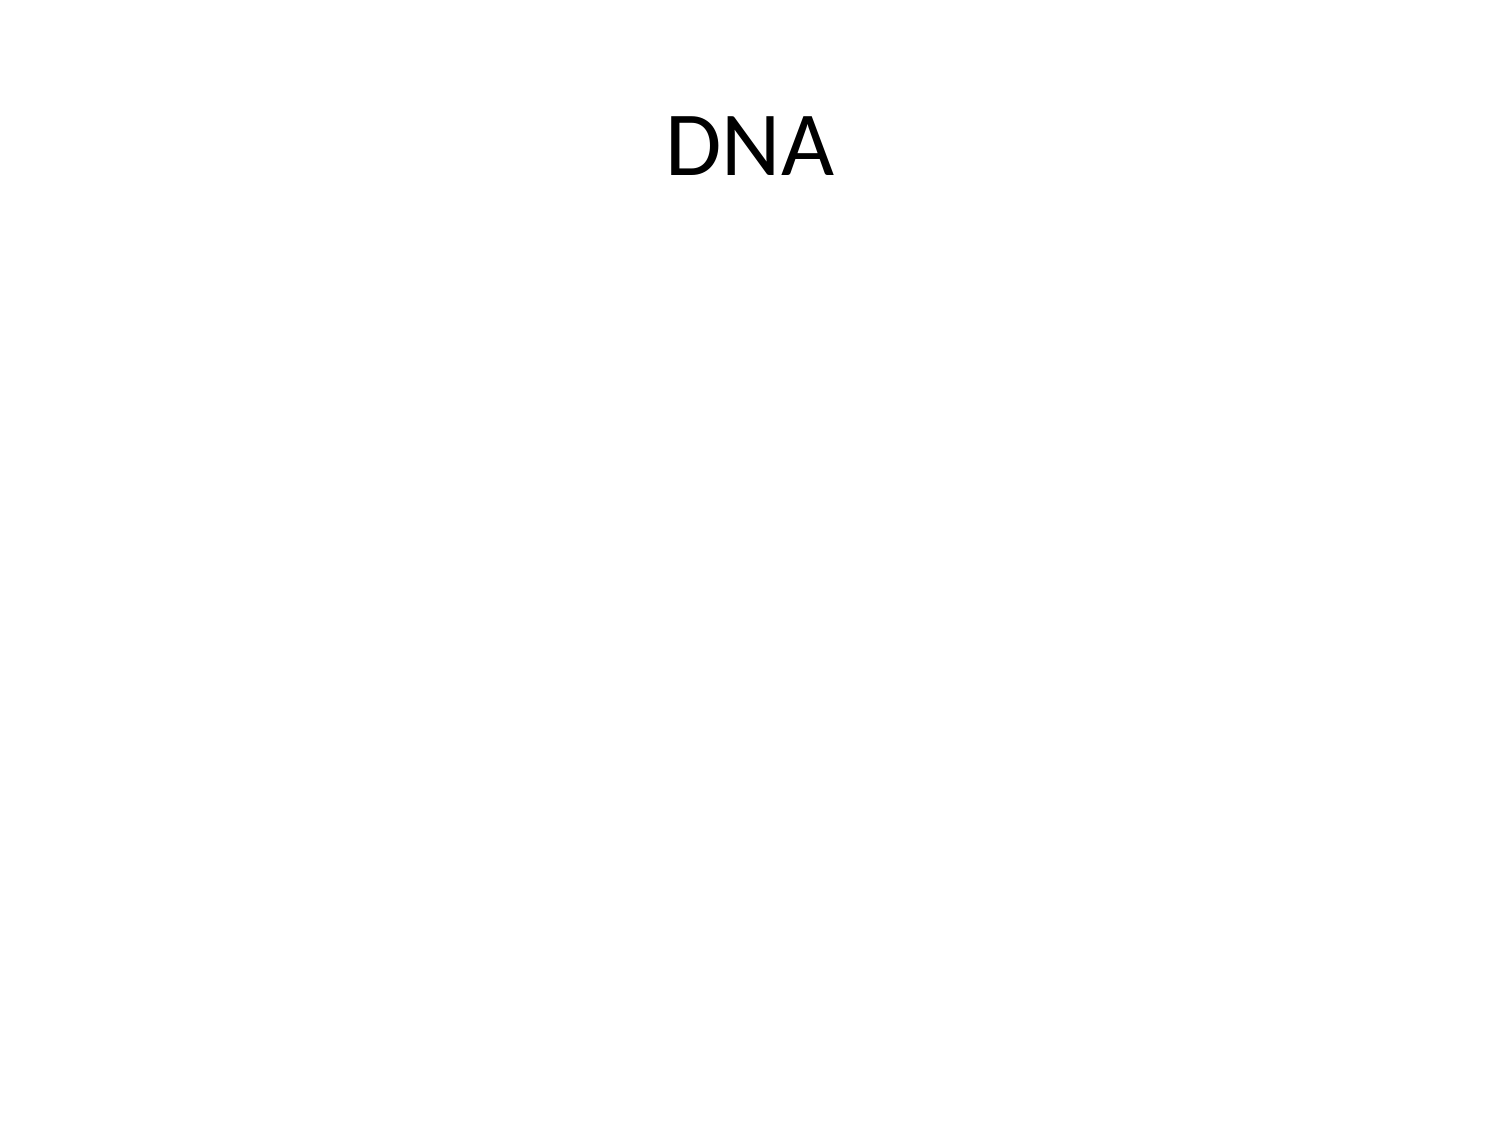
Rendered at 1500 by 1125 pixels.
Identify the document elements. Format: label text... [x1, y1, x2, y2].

title DNA [75, 45, 1425, 233]
